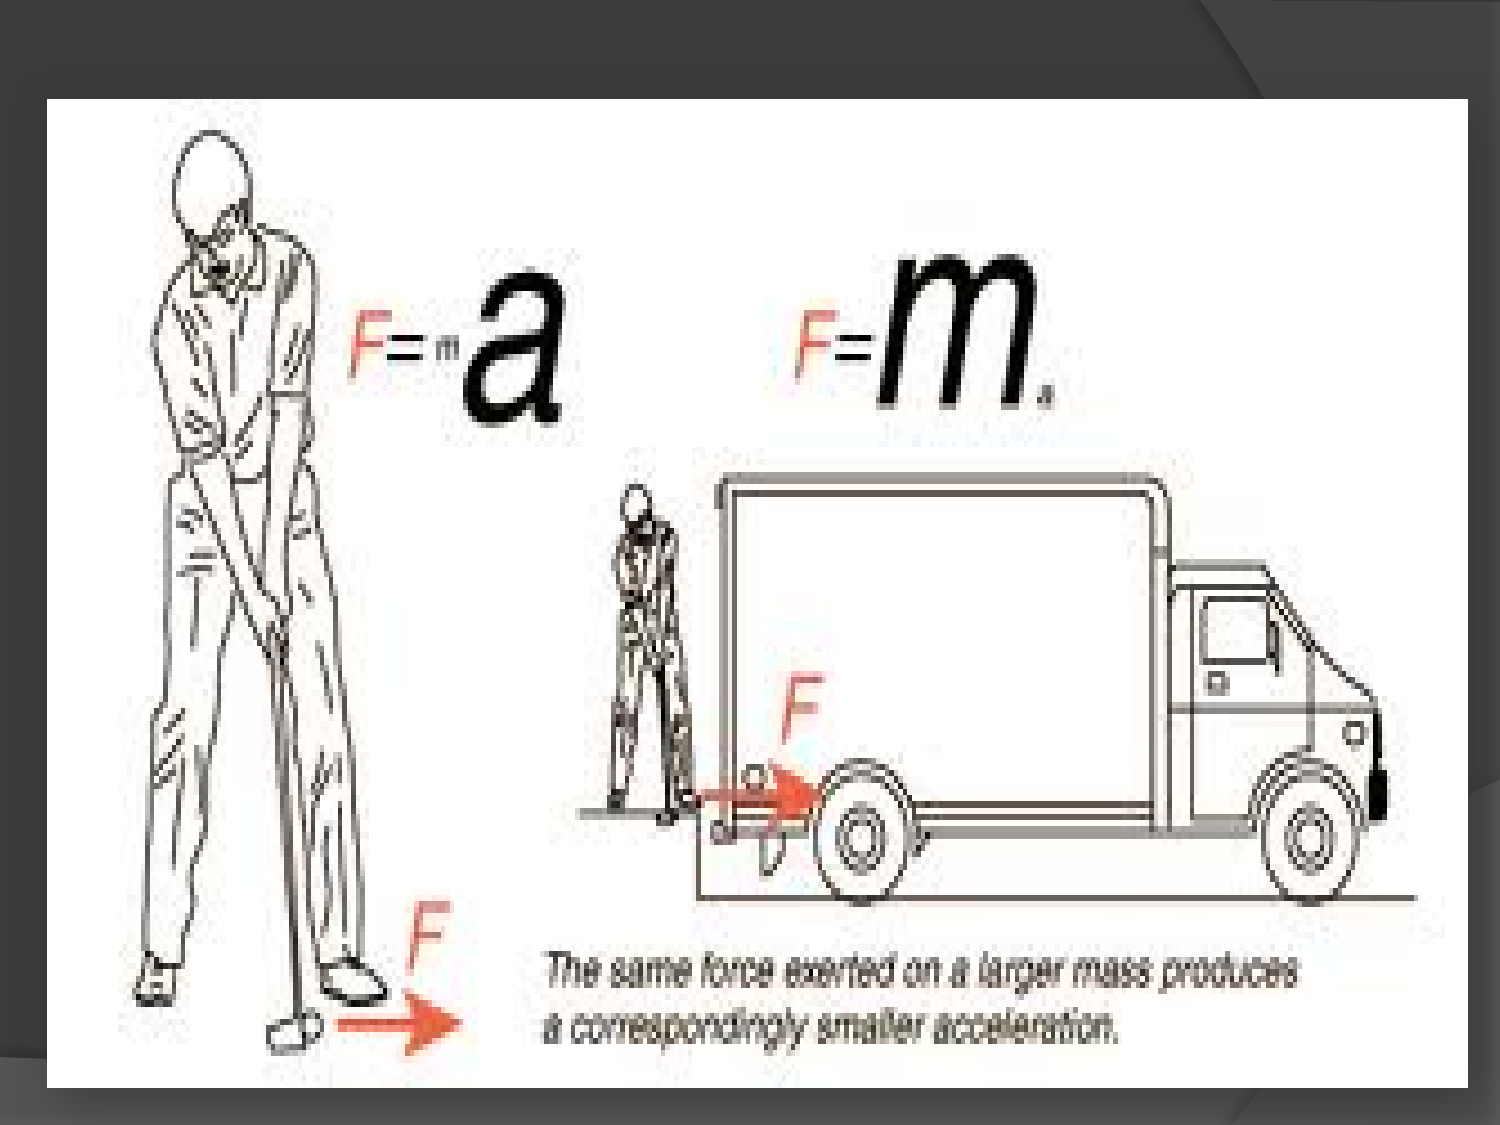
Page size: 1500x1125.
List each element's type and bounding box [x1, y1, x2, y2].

list [46, 99, 1468, 1088]
